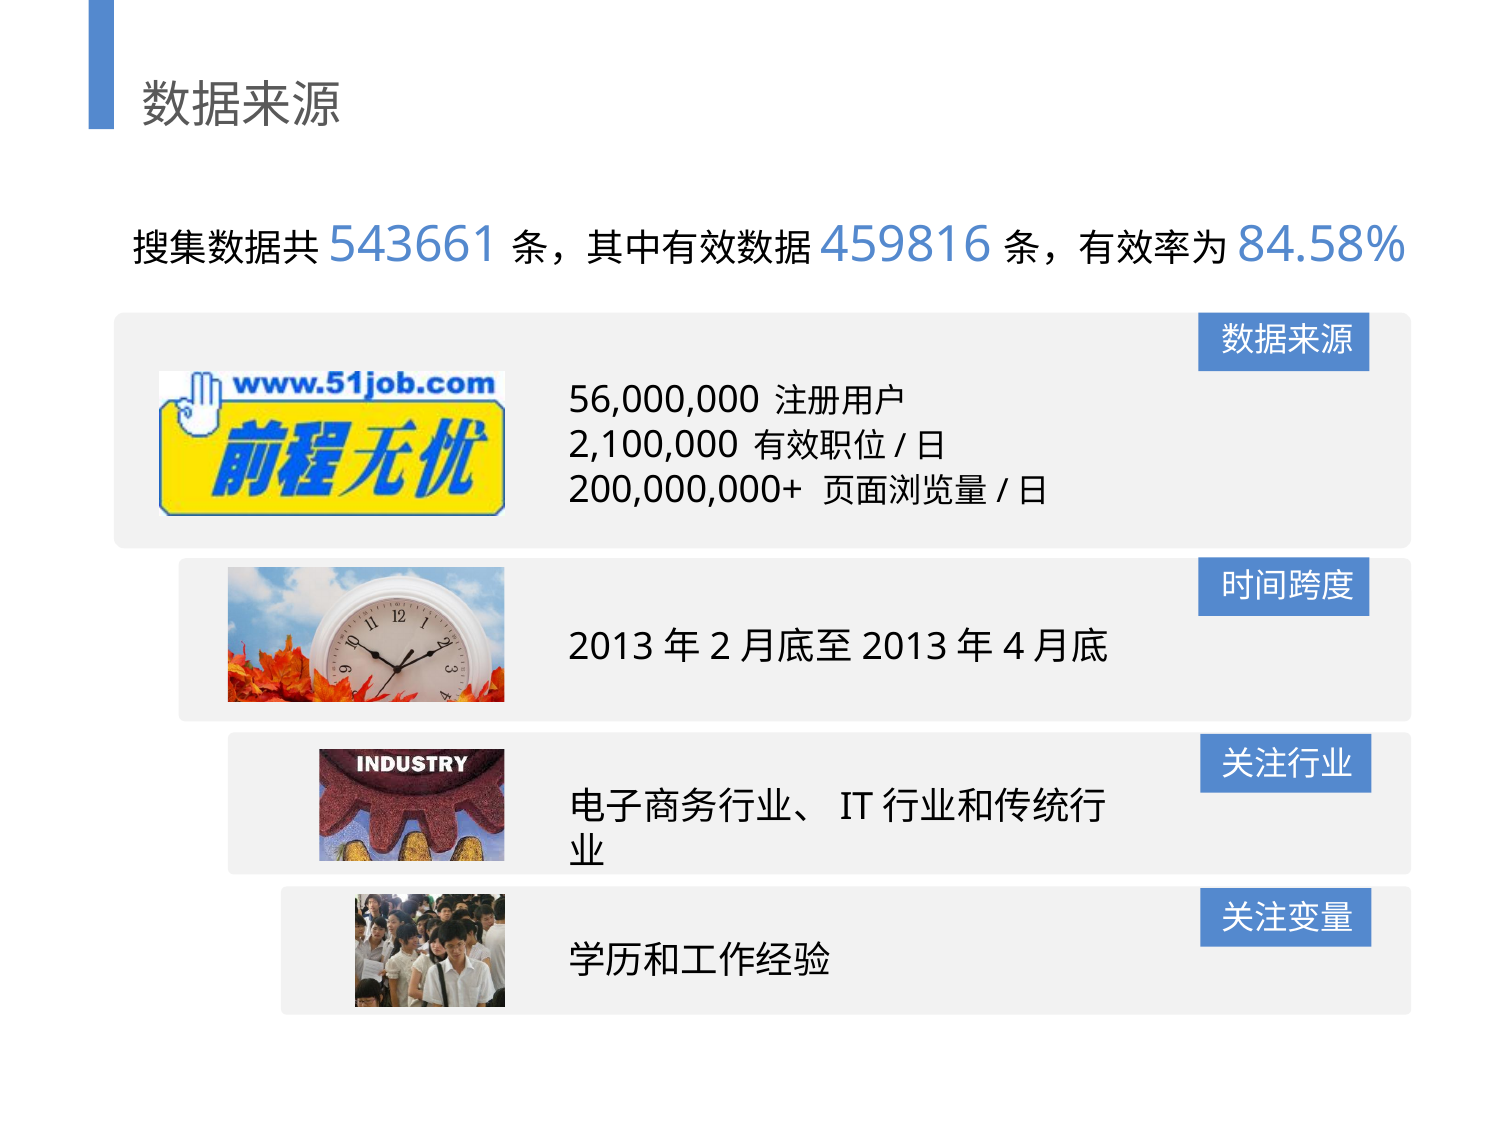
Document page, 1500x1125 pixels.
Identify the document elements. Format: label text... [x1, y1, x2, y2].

text_box 搜集数据共543661条，其中有效数据459816条，有效率为84.58% [117, 203, 1422, 279]
text_box 关注行业 [1202, 735, 1369, 790]
text_box 数据来源 [1196, 310, 1369, 366]
picture [355, 894, 505, 1007]
text_box [88, 0, 115, 130]
text_box 电子商务行业、IT行业和传统行业 [553, 774, 1148, 880]
text_box 数据来源 [126, 64, 883, 140]
text_box [1199, 887, 1372, 948]
text_box [1197, 612, 1370, 617]
picture [227, 567, 505, 702]
text_box 学历和工作经验 [553, 928, 1148, 989]
text_box [1197, 312, 1370, 372]
text_box [112, 311, 1413, 550]
picture [319, 749, 505, 861]
text_box [226, 731, 1413, 876]
text_box 时间跨度 [1196, 556, 1370, 612]
text_box [1199, 733, 1372, 794]
text_box [279, 885, 1413, 1016]
text_box 2013年2月底至2013年4月底 [553, 614, 1269, 675]
text_box [177, 557, 1413, 723]
picture [159, 371, 505, 516]
text_box 56,000,000 注册用户 2,100,000 有效职位/日 200,000,000+ 页面浏览量/日 [553, 367, 1222, 518]
text_box 关注变量 [1202, 889, 1369, 944]
